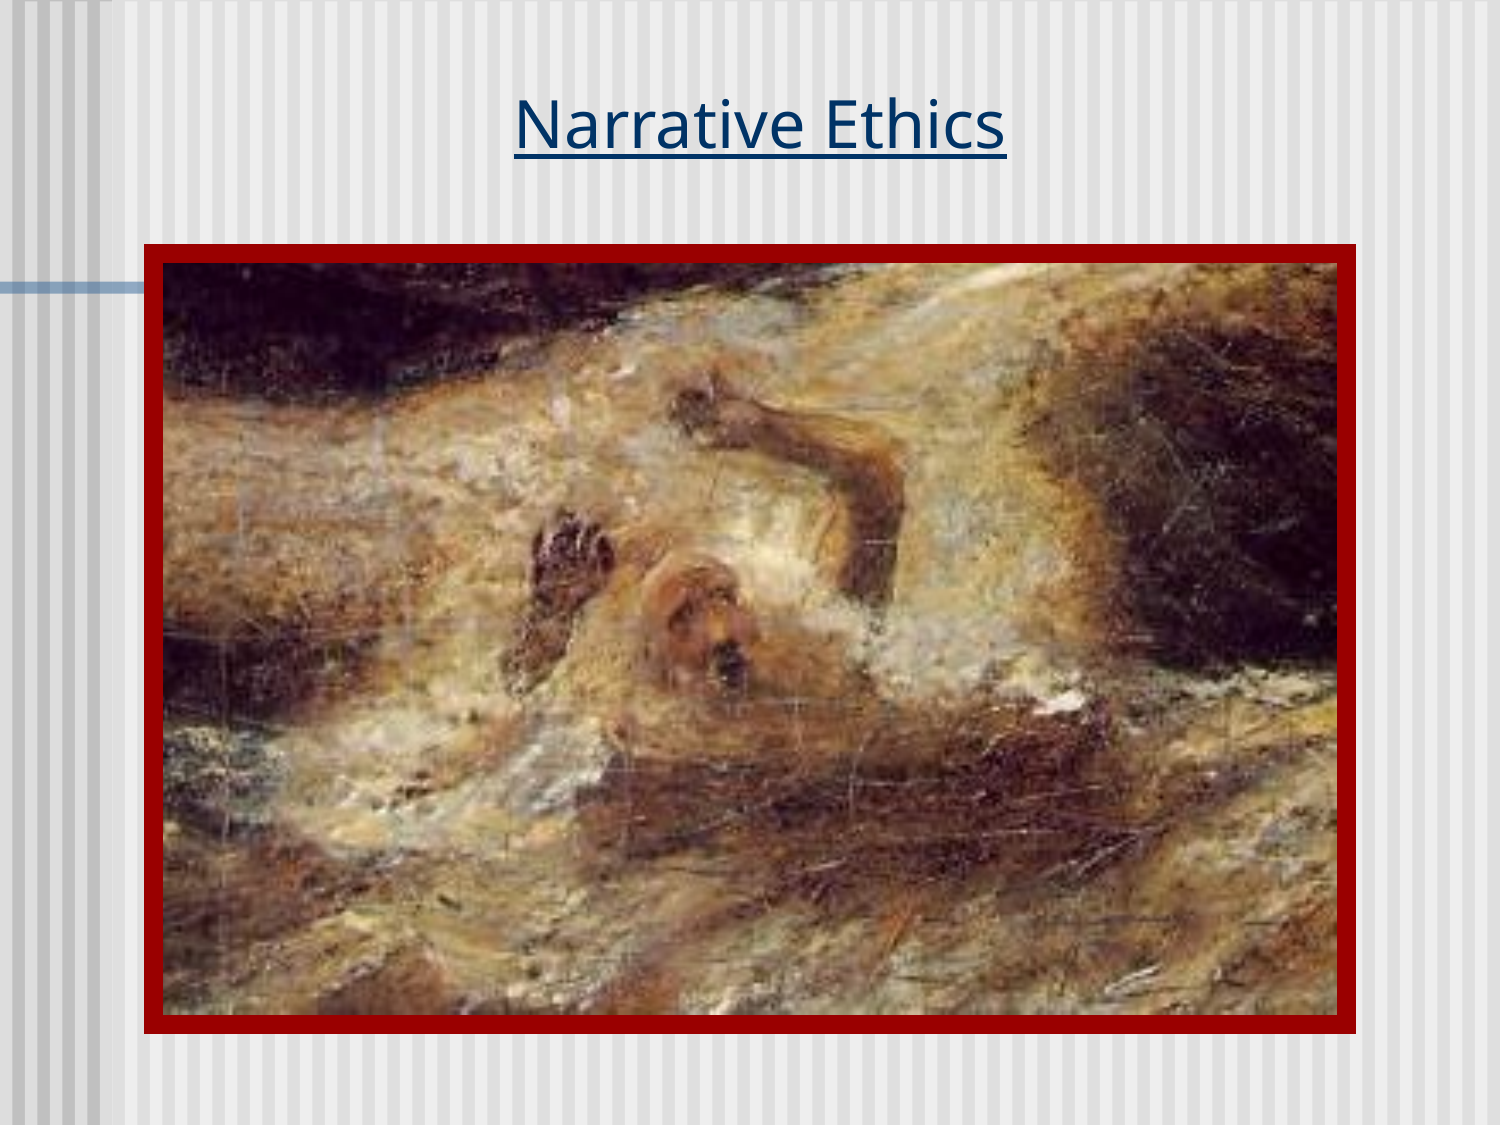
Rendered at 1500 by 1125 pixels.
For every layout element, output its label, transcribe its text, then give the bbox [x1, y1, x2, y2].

picture [162, 262, 1338, 1016]
text_box Narrative Ethics [499, 74, 1022, 170]
